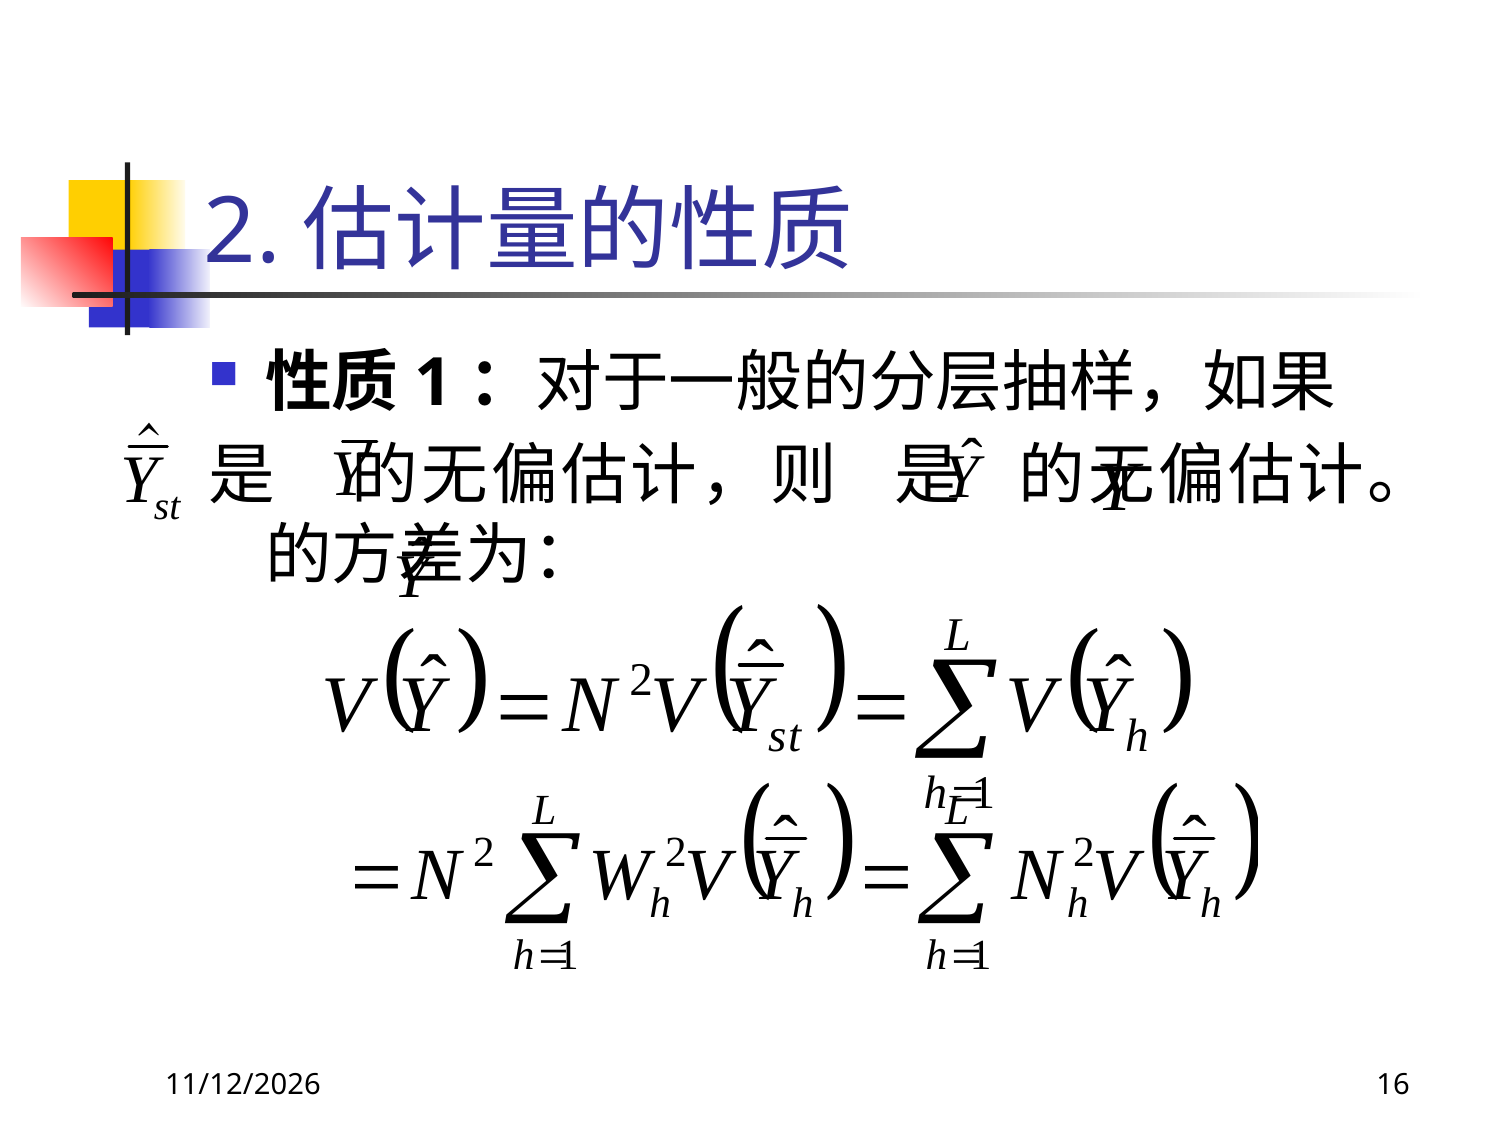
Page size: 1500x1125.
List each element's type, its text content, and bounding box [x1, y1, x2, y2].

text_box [937, 424, 997, 508]
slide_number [149, 1037, 463, 1113]
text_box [387, 524, 447, 608]
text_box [1089, 445, 1158, 523]
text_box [316, 597, 1191, 826]
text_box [324, 424, 391, 507]
slide_number 16 [1112, 1037, 1426, 1113]
title 2.估计量的性质 [188, 101, 1468, 289]
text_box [112, 412, 198, 532]
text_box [336, 776, 1258, 986]
list 性质1：对于一般的分层抽样，如果 是 的无偏估计，则 是 的无偏估计。 的方差为： [193, 330, 1470, 1007]
